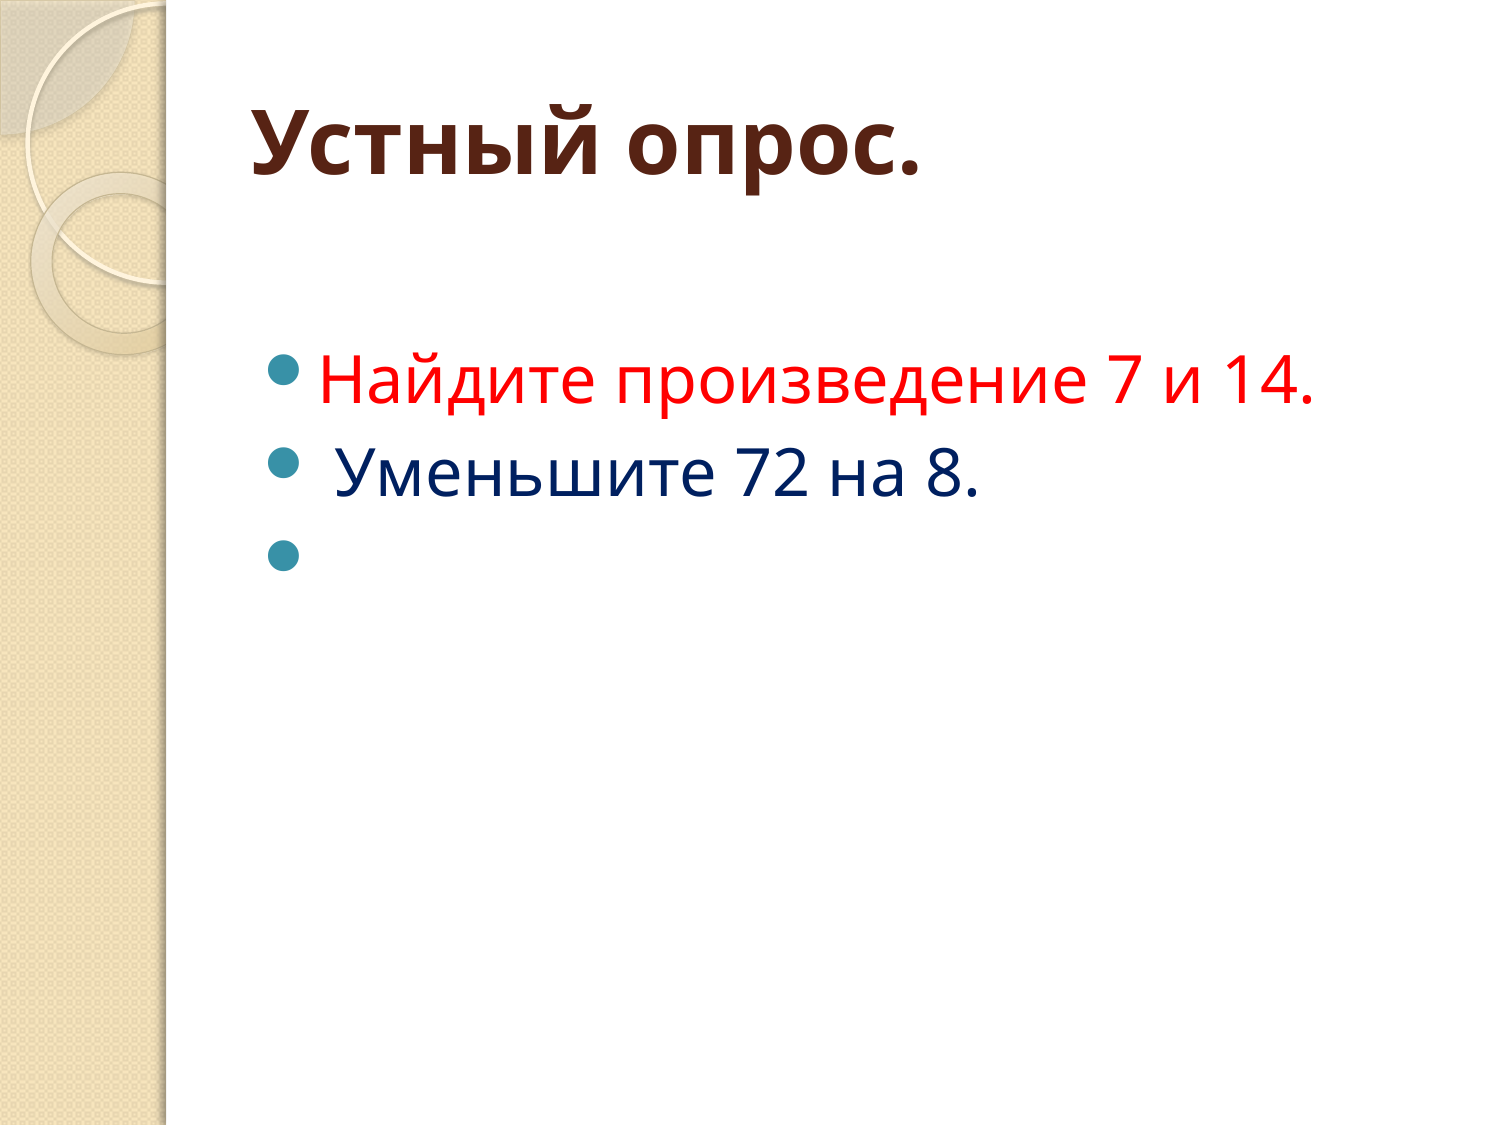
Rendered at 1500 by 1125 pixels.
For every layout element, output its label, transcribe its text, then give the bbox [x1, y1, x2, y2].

list Найдите произведение 7 и 14. Уменьшите 72 на 8. [235, 237, 1466, 1025]
title Устный опрос. [235, 45, 1466, 233]
